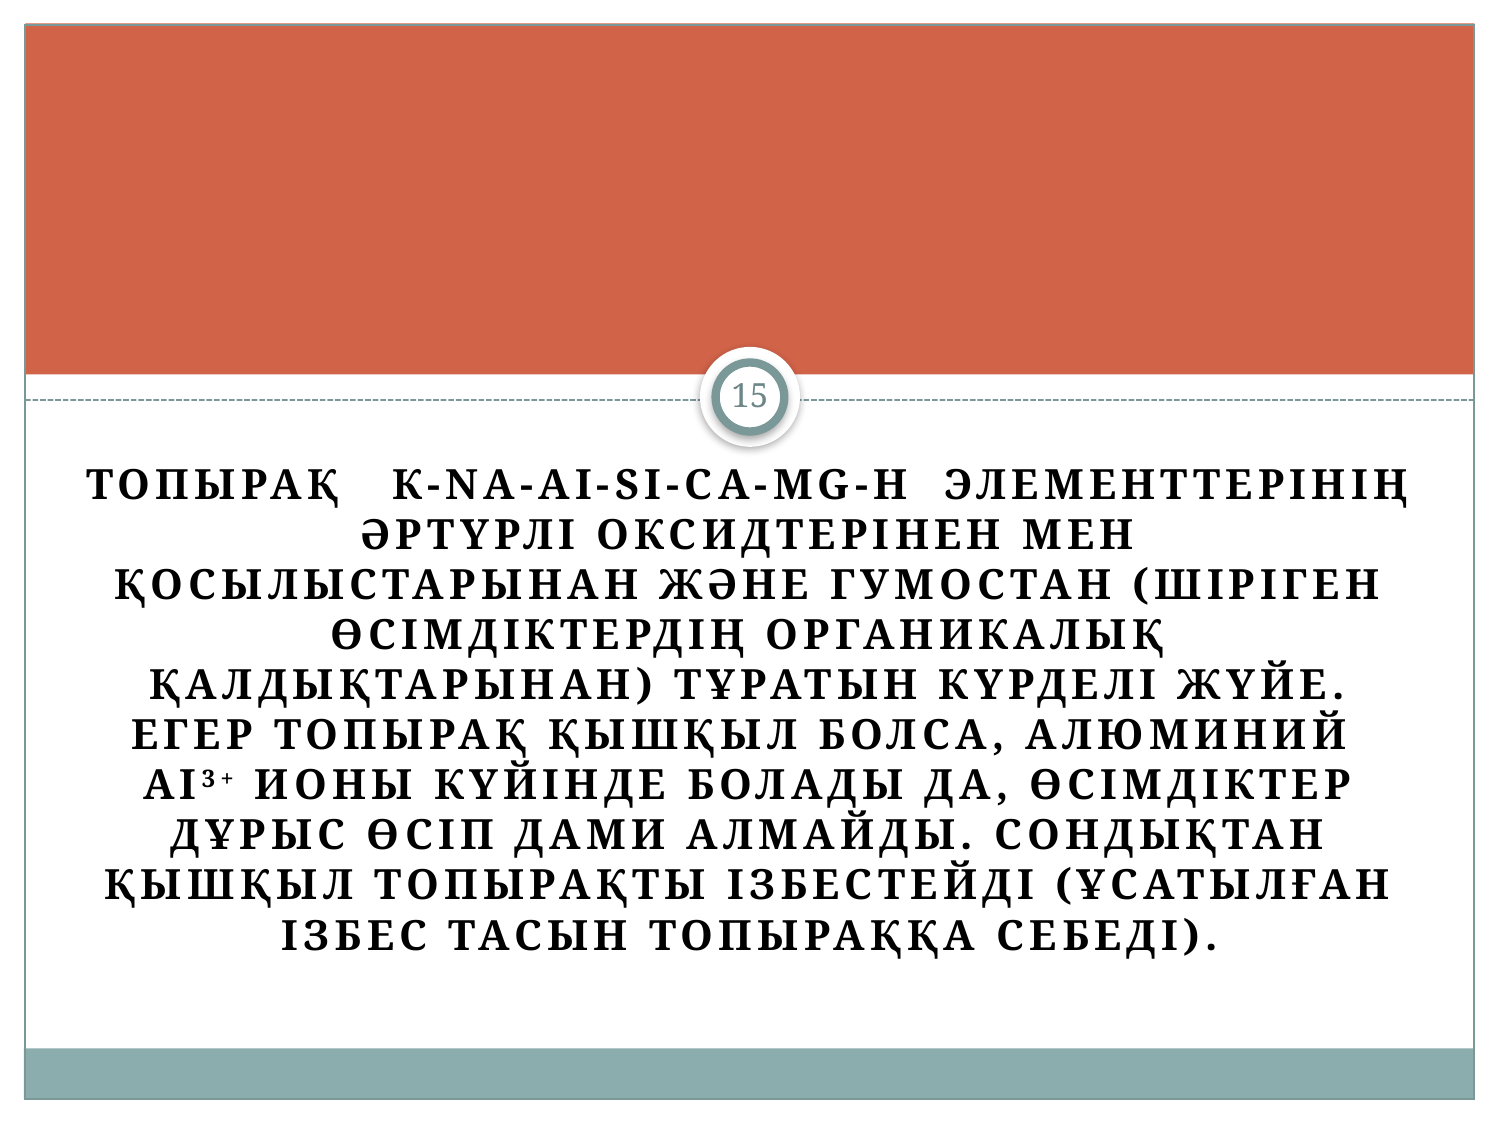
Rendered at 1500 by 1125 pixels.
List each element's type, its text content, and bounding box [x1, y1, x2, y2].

slide_number 15 [712, 360, 788, 433]
list Топырақ К-Nа-АI-Si-Са-Мg-Н элементтерінің әртүрлі оксидтерінен мен қосылыстарынан және гумостан (шіріген өсімдіктердің органикалық қалдықтарынан) тұратын күрделі жүйе. Егер топырақ қышқыл болса, алюминий АI3+ ионы күйінде болады да, өсімдіктер дұрыс өсіп дами алмайды. Сондықтан қышқыл топырақты ізбестейді (ұсатылған ізбес тасын топыраққа себеді). [70, 449, 1430, 1020]
